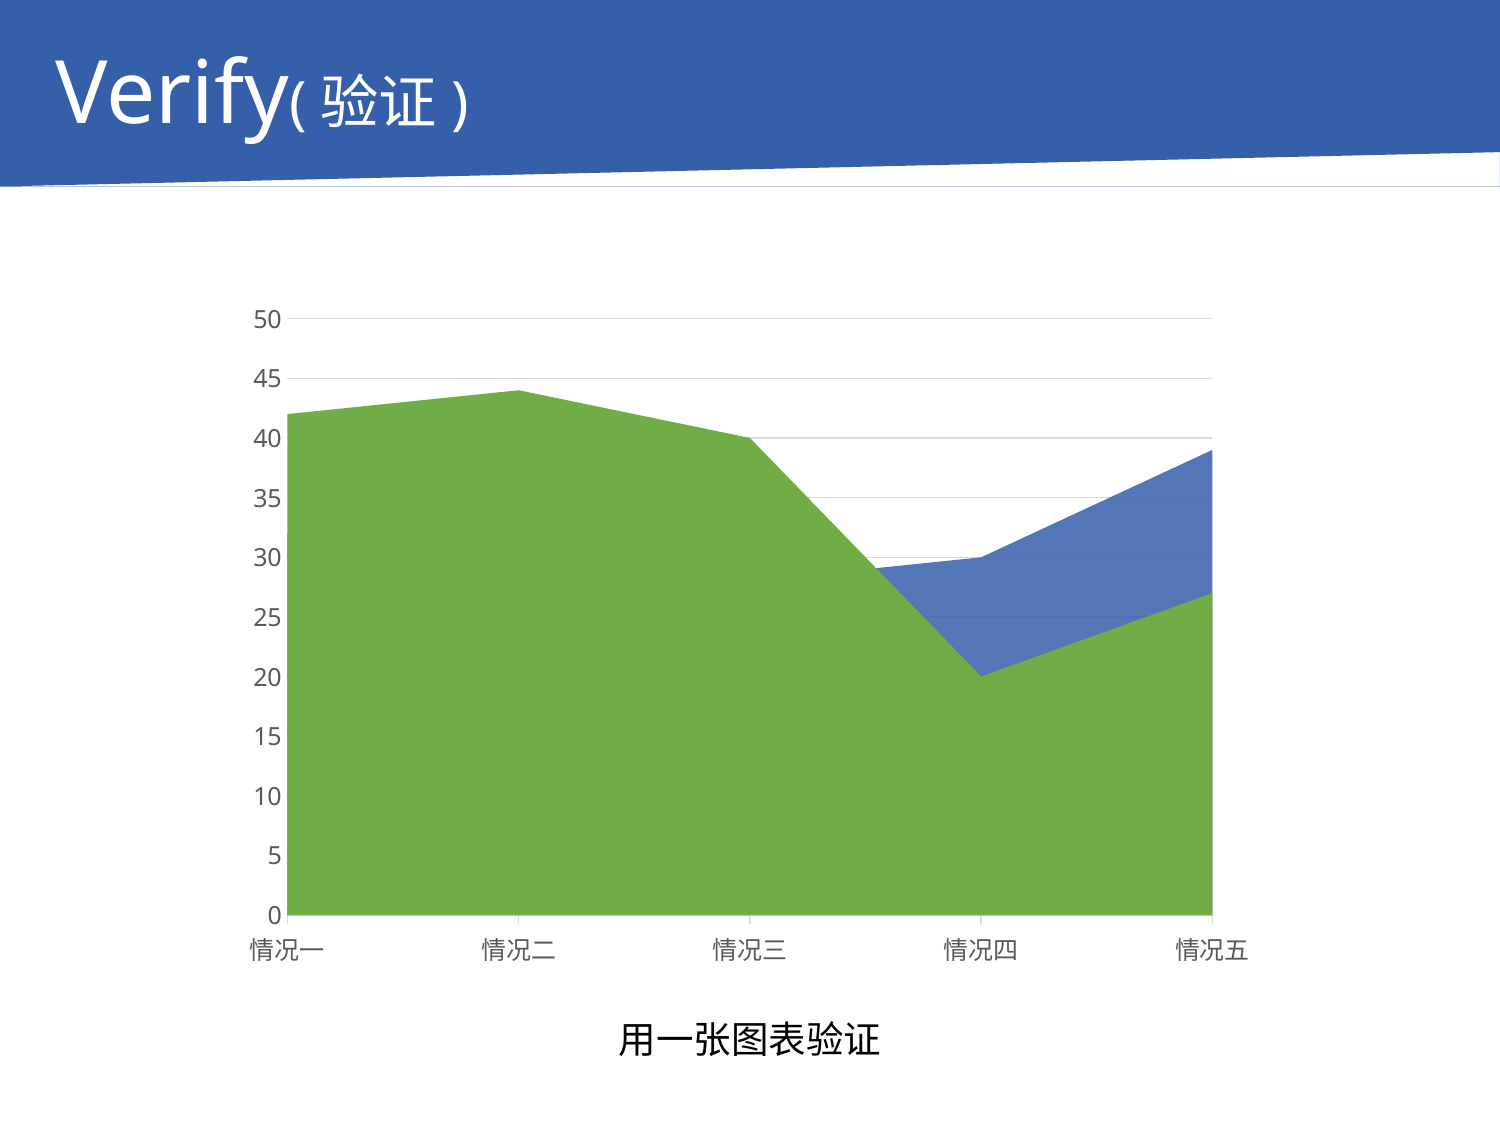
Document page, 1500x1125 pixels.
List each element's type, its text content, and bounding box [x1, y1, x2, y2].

chart [229, 287, 1271, 982]
list Verify(验证) [40, 40, 1405, 141]
text_box 用一张图表验证 [130, 1009, 1370, 1069]
